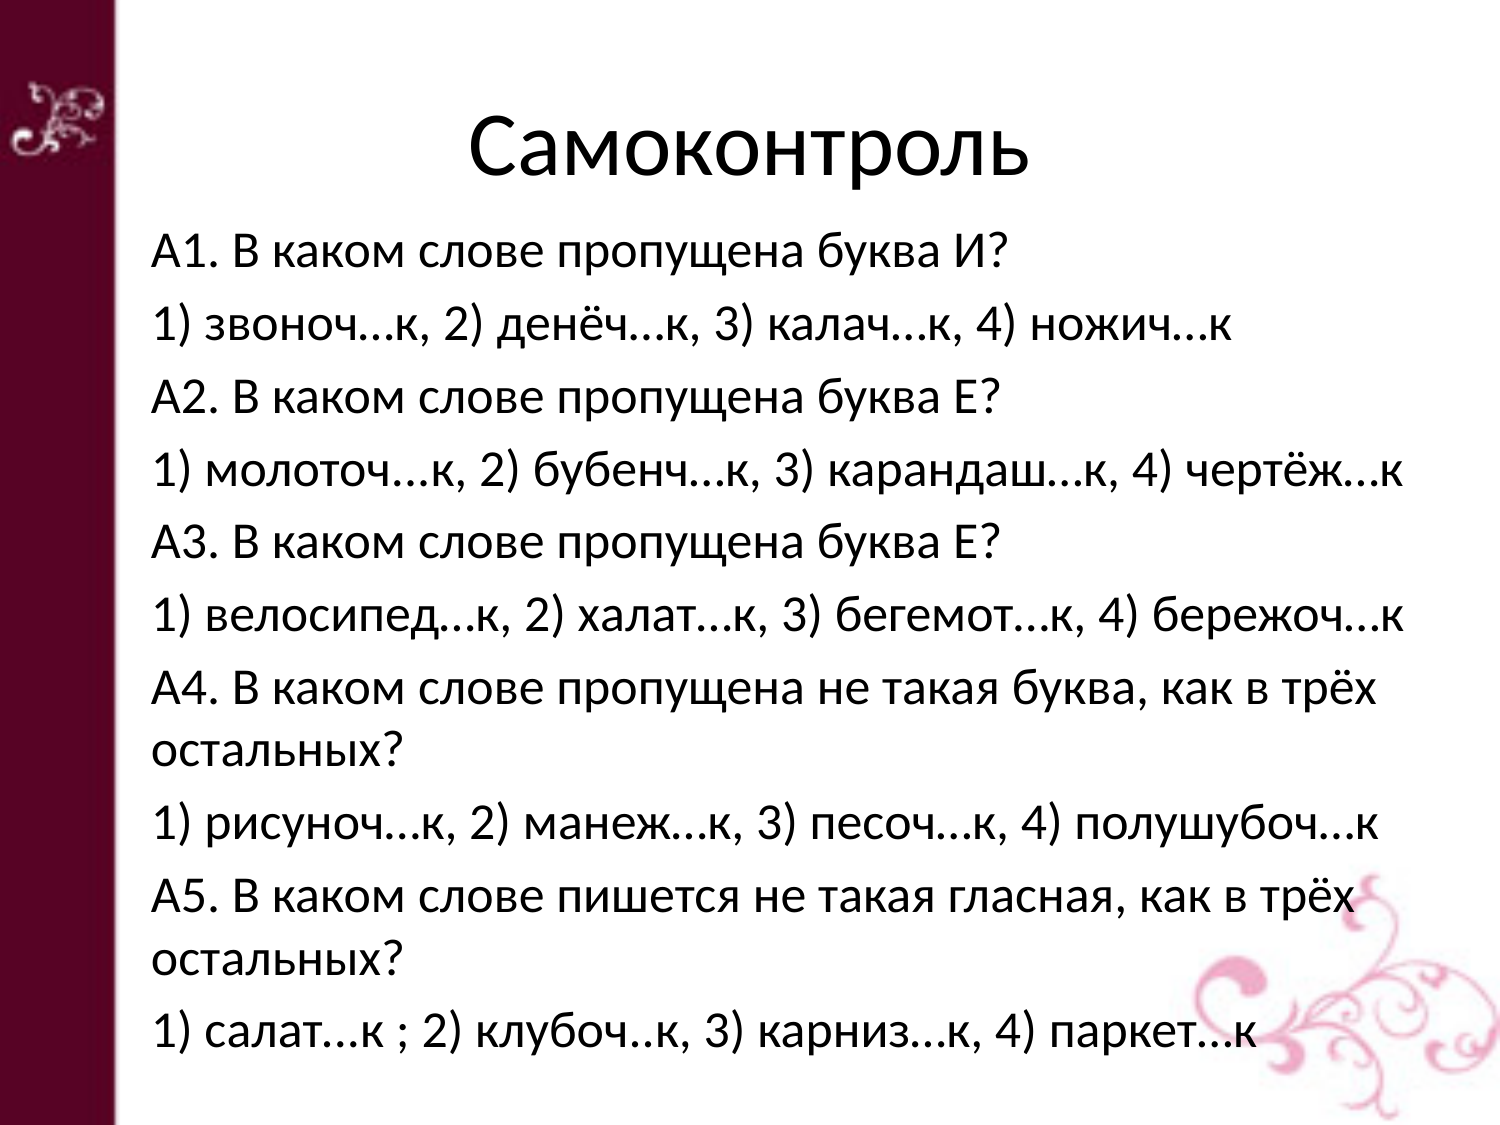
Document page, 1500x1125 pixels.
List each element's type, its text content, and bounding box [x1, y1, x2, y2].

picture [0, 0, 1500, 1125]
list А1. В каком слове пропущена буква И? 1) звоноч…к, 2) денёч…к, 3) калач…к, 4) ножич…к А2. В каком слове пропущена буква Е? 1) молоточ...к, 2) бубенч…к, 3) карандаш…к, 4) чертёж…к А3. В каком слове пропущена буква Е? 1) велосипед…к, 2) халат…к, 3) бегемот…к, 4) бережоч…к А4. В каком слове пропущена не такая буква, как в трёх остальных? 1) рисуноч…к, 2) манеж…к, 3) песоч…к, 4) полушубоч…к А5. В каком слове пишется не такая гласная, как в трёх остальных? 1) салат...к ; 2) клубоч..к, 3) карниз…к, 4) паркет…к [135, 208, 1425, 1106]
title Самоконтроль [75, 45, 1425, 233]
